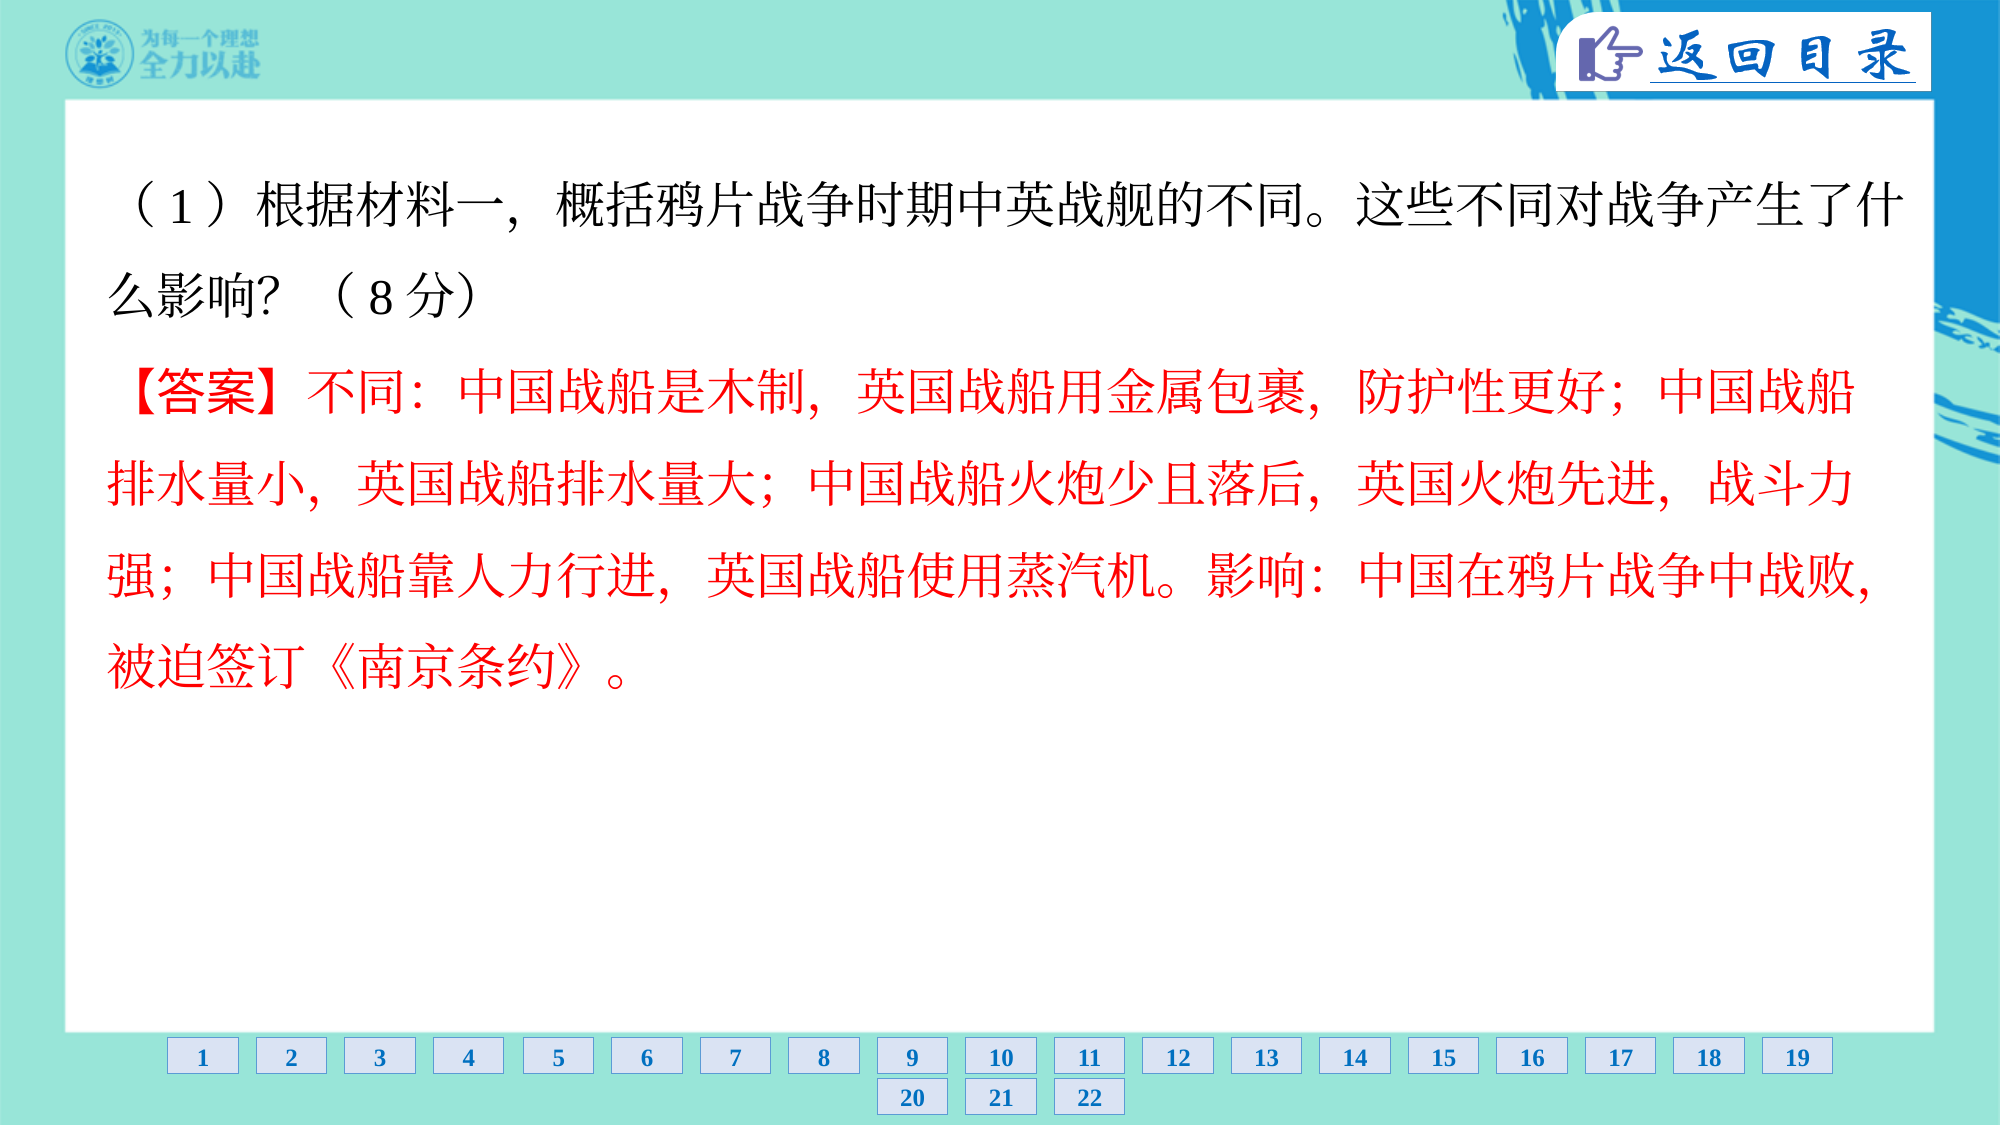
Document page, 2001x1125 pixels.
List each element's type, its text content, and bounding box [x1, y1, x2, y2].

text_box 【答案】不同：中国战船是木制，英国战船用金属包裹，防护性更好；中国战船 排水量小，英国战船排水量大；中国战船火炮少且落后，英国火炮先进，战斗力 强；中国战船靠人力行进，英国战船使用蒸汽机。影响：中国在鸦片战争中战败， 被迫签订《南京条约》。 [106, 329, 1895, 696]
picture [0, 0, 2000, 1125]
text_box （1）根据材料一，概括鸦片战争时期中英战舰的不同。这些不同对战争产生了什 么影响？（8分） [106, 141, 1895, 325]
